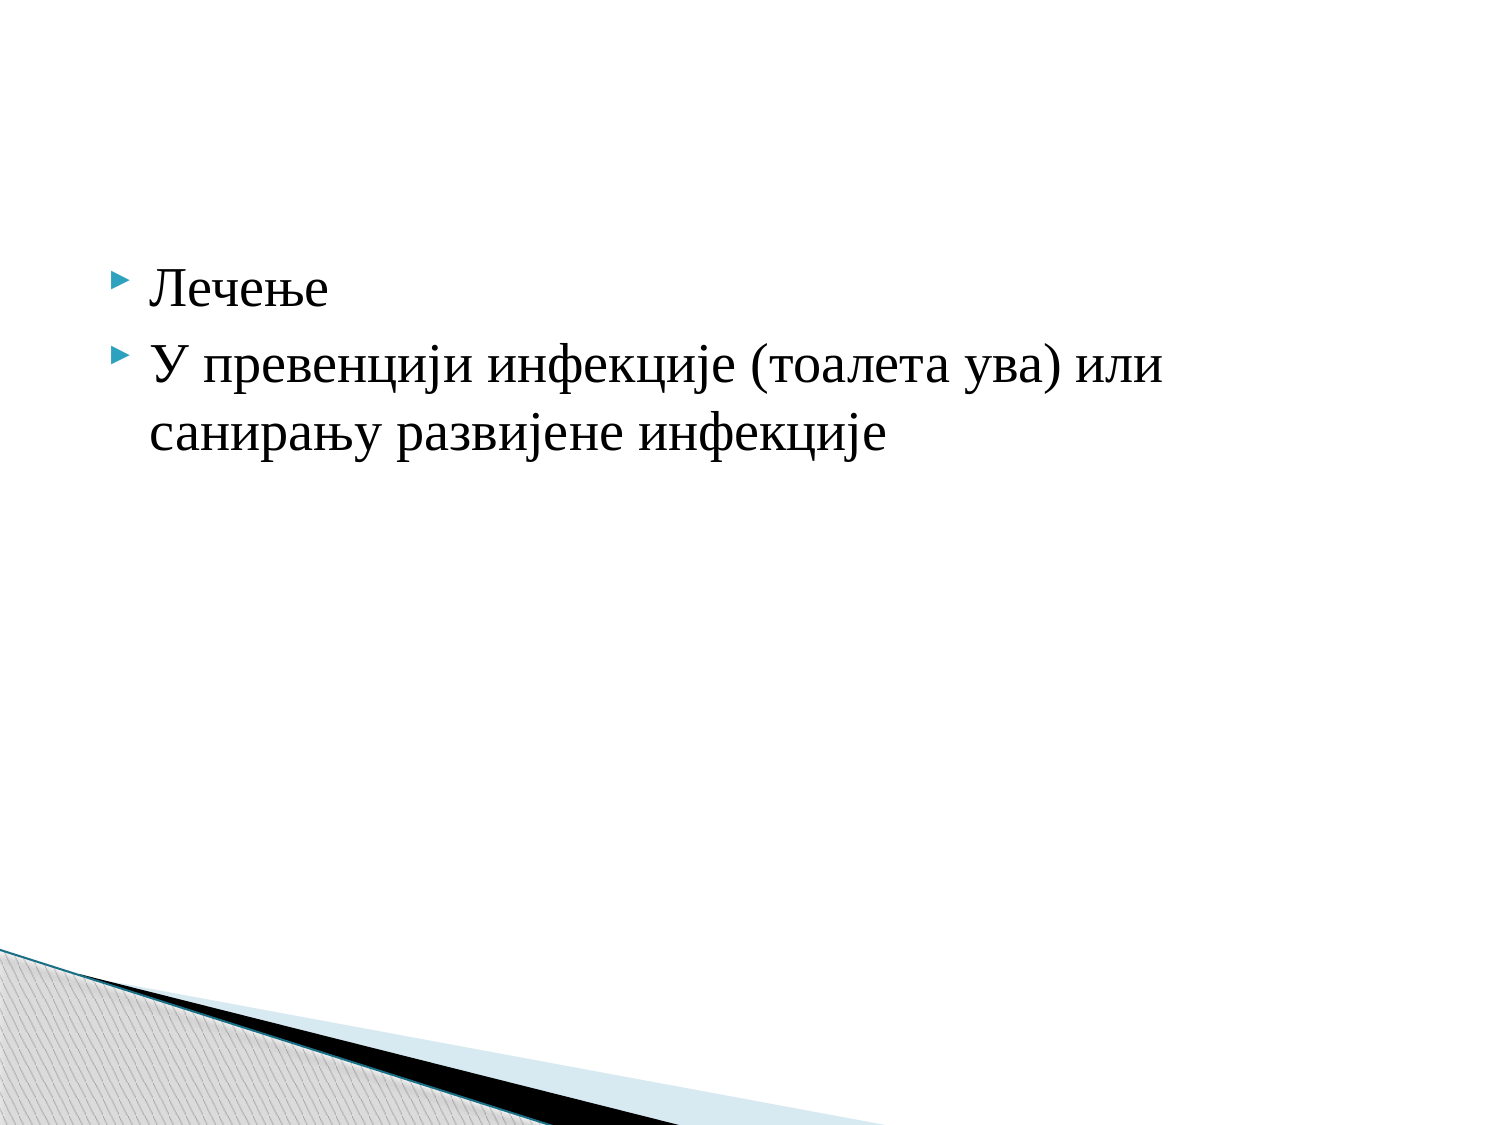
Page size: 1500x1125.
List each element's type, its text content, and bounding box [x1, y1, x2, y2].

list Лечење У превенцији инфекције (тоалета ува) или санирању развијене инфекције [74, 242, 1426, 986]
